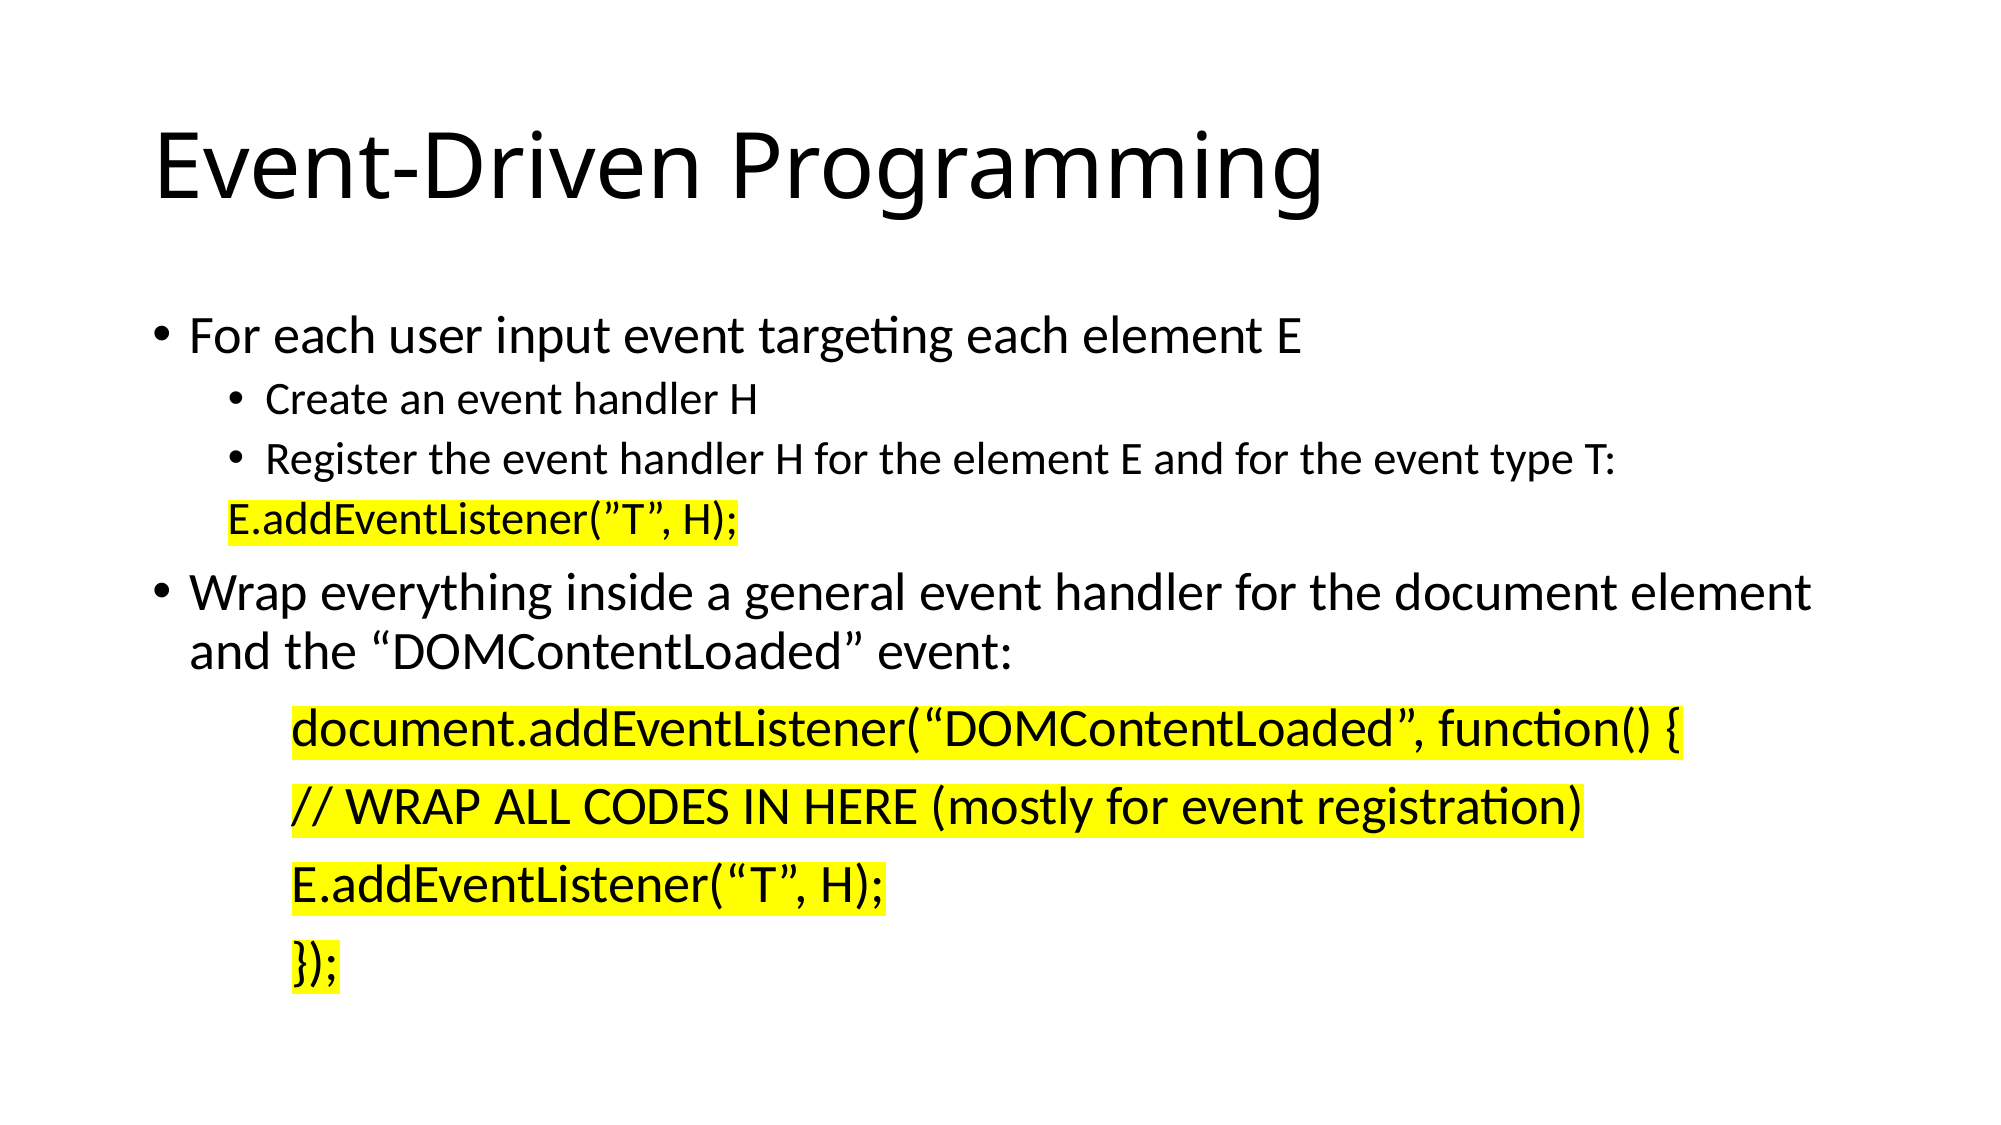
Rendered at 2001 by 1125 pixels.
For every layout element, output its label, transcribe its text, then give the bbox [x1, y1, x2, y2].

list For each user input event targeting each element E Create an event handler H Register the event handler H for the element E and for the event type T: E.addEventListener(”T”, H); Wrap everything inside a general event handler for the document element and the “DOMContentLoaded” event: document.addEventListener(“DOMContentLoaded”, function() { // WRAP ALL CODES IN HERE (mostly for event registration) E.addEventListener(“T”, H); }); [137, 299, 1863, 1014]
title Event-Driven Programming [137, 59, 1863, 278]
